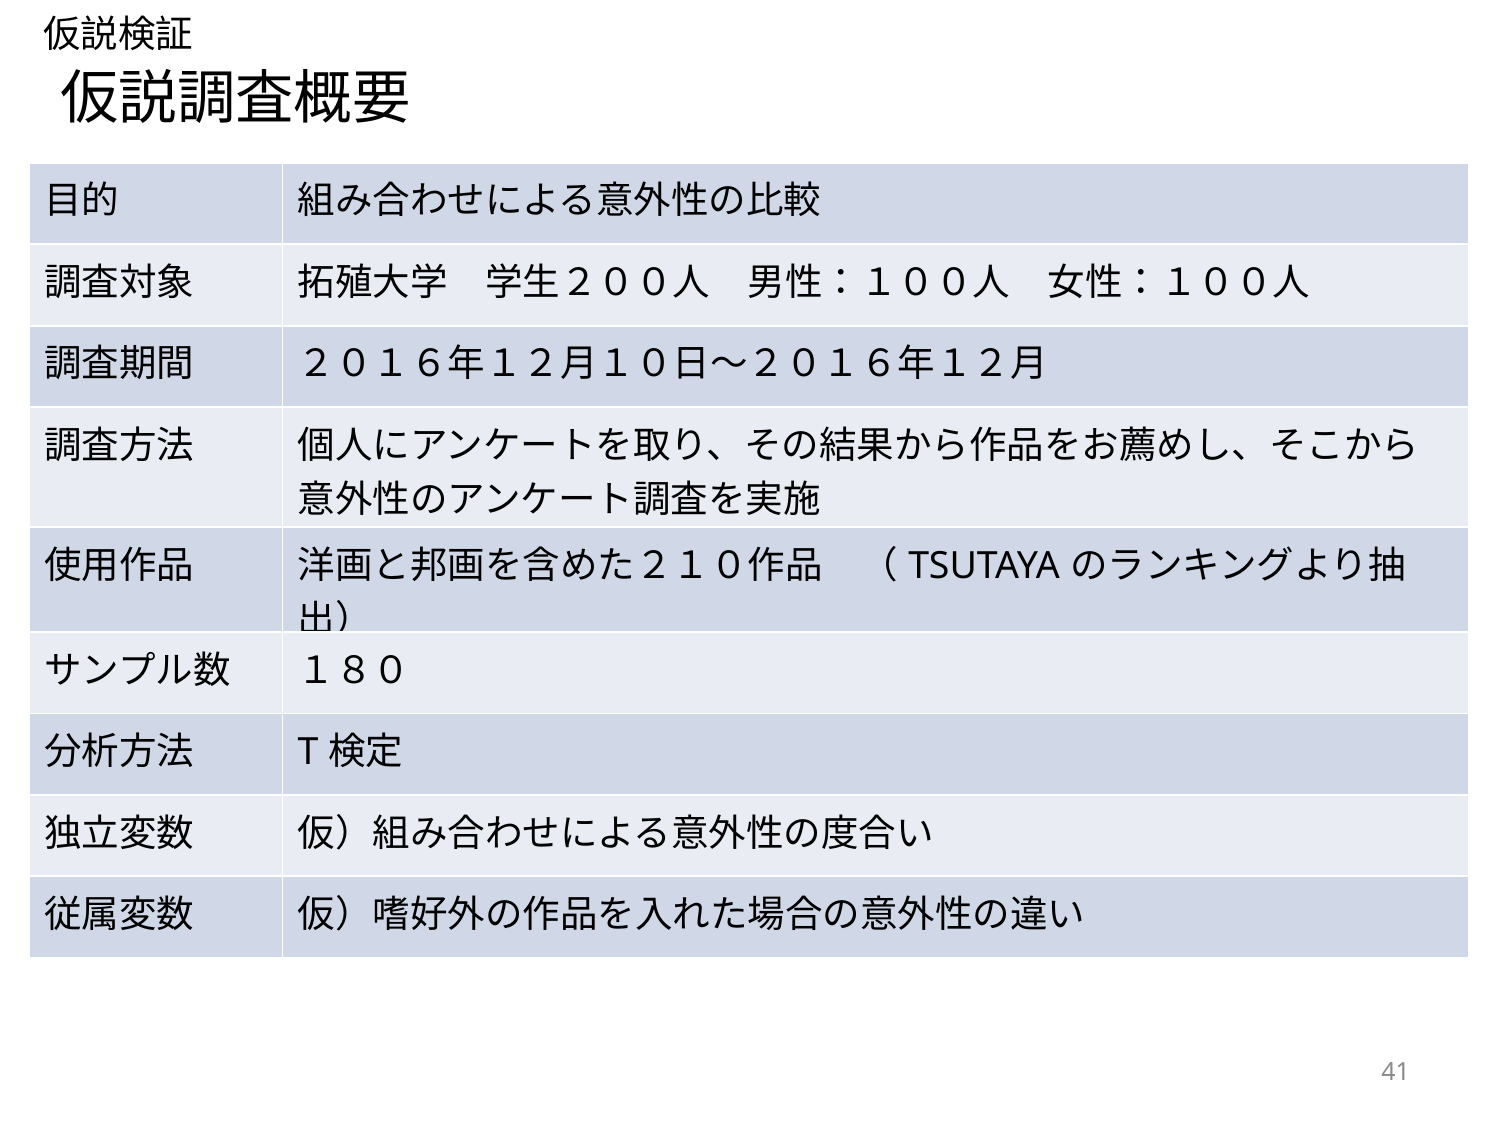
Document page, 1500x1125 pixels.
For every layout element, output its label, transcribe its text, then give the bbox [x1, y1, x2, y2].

table_cell 洋画と邦画を含めた２１０作品 （TSUTAYAのランキングより抽出） [283, 528, 1468, 631]
table_cell 調査方法 [30, 408, 282, 526]
table_cell ２０１６年１２月１０日〜２０１６年１２月 [283, 327, 1468, 406]
table_cell 従属変数 [30, 877, 282, 957]
table_cell 仮）組み合わせによる意外性の度合い [283, 796, 1468, 875]
text_box 仮説調査概要 [46, 52, 426, 138]
table_cell 独立変数 [30, 796, 282, 875]
table_cell １８０ [283, 633, 1468, 713]
table_cell 分析方法 [30, 714, 282, 794]
table_cell 個人にアンケートを取り、その結果から作品をお薦めし、そこから意外性のアンケート調査を実施 [283, 408, 1468, 526]
table_header 組み合わせによる意外性の比較 [283, 164, 1468, 243]
text_box 仮説検証 [21, 0, 215, 74]
table_cell サンプル数 [30, 633, 282, 713]
table_cell 拓殖大学 学生２００人 男性：１００人 女性：１００人 [283, 245, 1468, 325]
table_cell 使用作品 [30, 528, 282, 631]
slide_number 41 [1074, 1042, 1425, 1103]
table_cell 調査対象 [30, 245, 282, 325]
table_cell T検定 [283, 714, 1468, 794]
table_header 目的 [30, 164, 282, 243]
table_cell 仮）嗜好外の作品を入れた場合の意外性の違い [283, 877, 1468, 957]
table_cell 調査期間 [30, 327, 282, 406]
